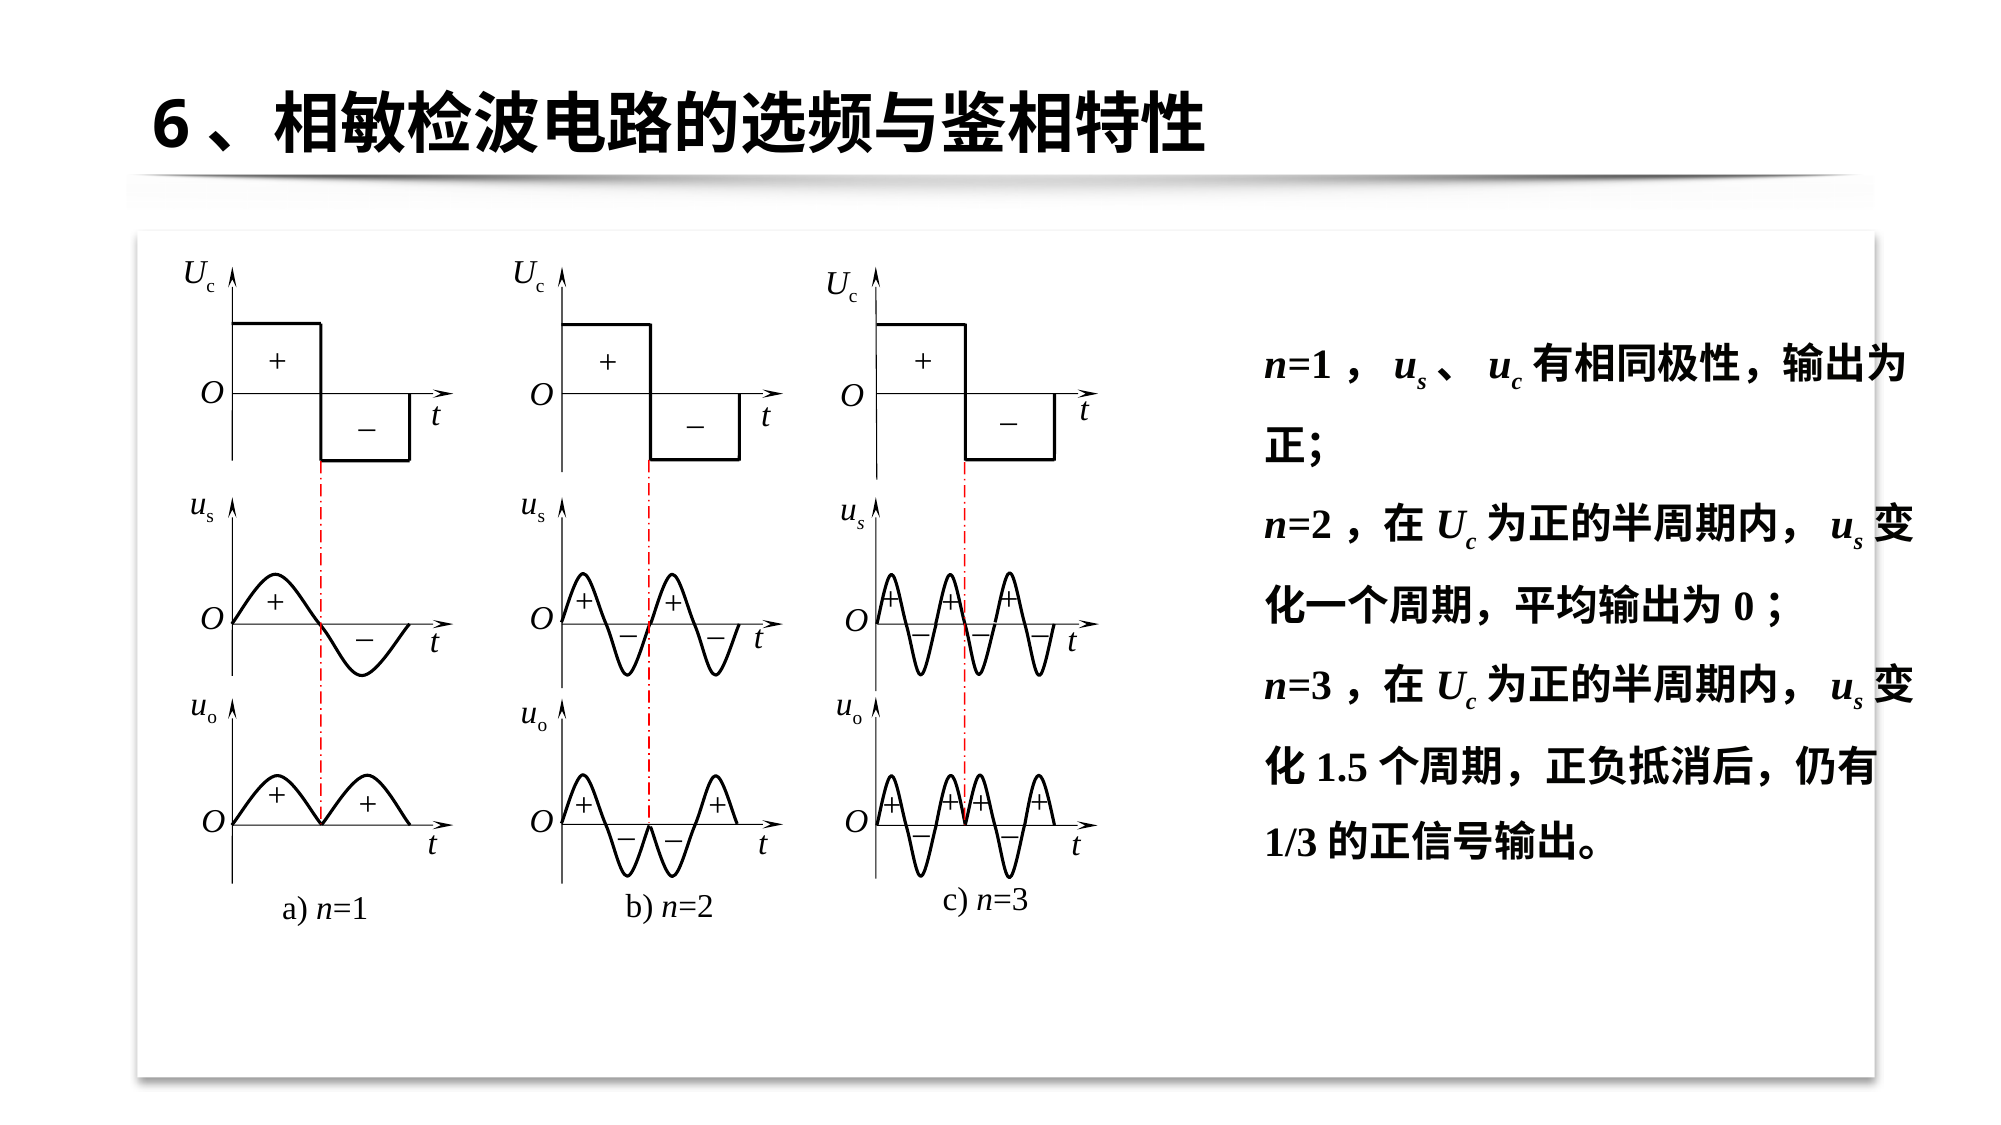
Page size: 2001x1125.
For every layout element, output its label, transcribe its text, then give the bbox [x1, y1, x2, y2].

title 6、相敏检波电路的选频与鉴相特性 [137, 77, 1863, 175]
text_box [164, 243, 1126, 950]
text_box n=1，us、uc有相同极性，输出为正； n=2，在Uc为正的半周期内，us变化一个周期，平均输出为0； n=3，在Uc为正的半周期内，us变化1.5个周期，正负抵消后，仍有1/3的正信号输出。 [1249, 301, 1932, 922]
picture [127, 175, 1874, 211]
